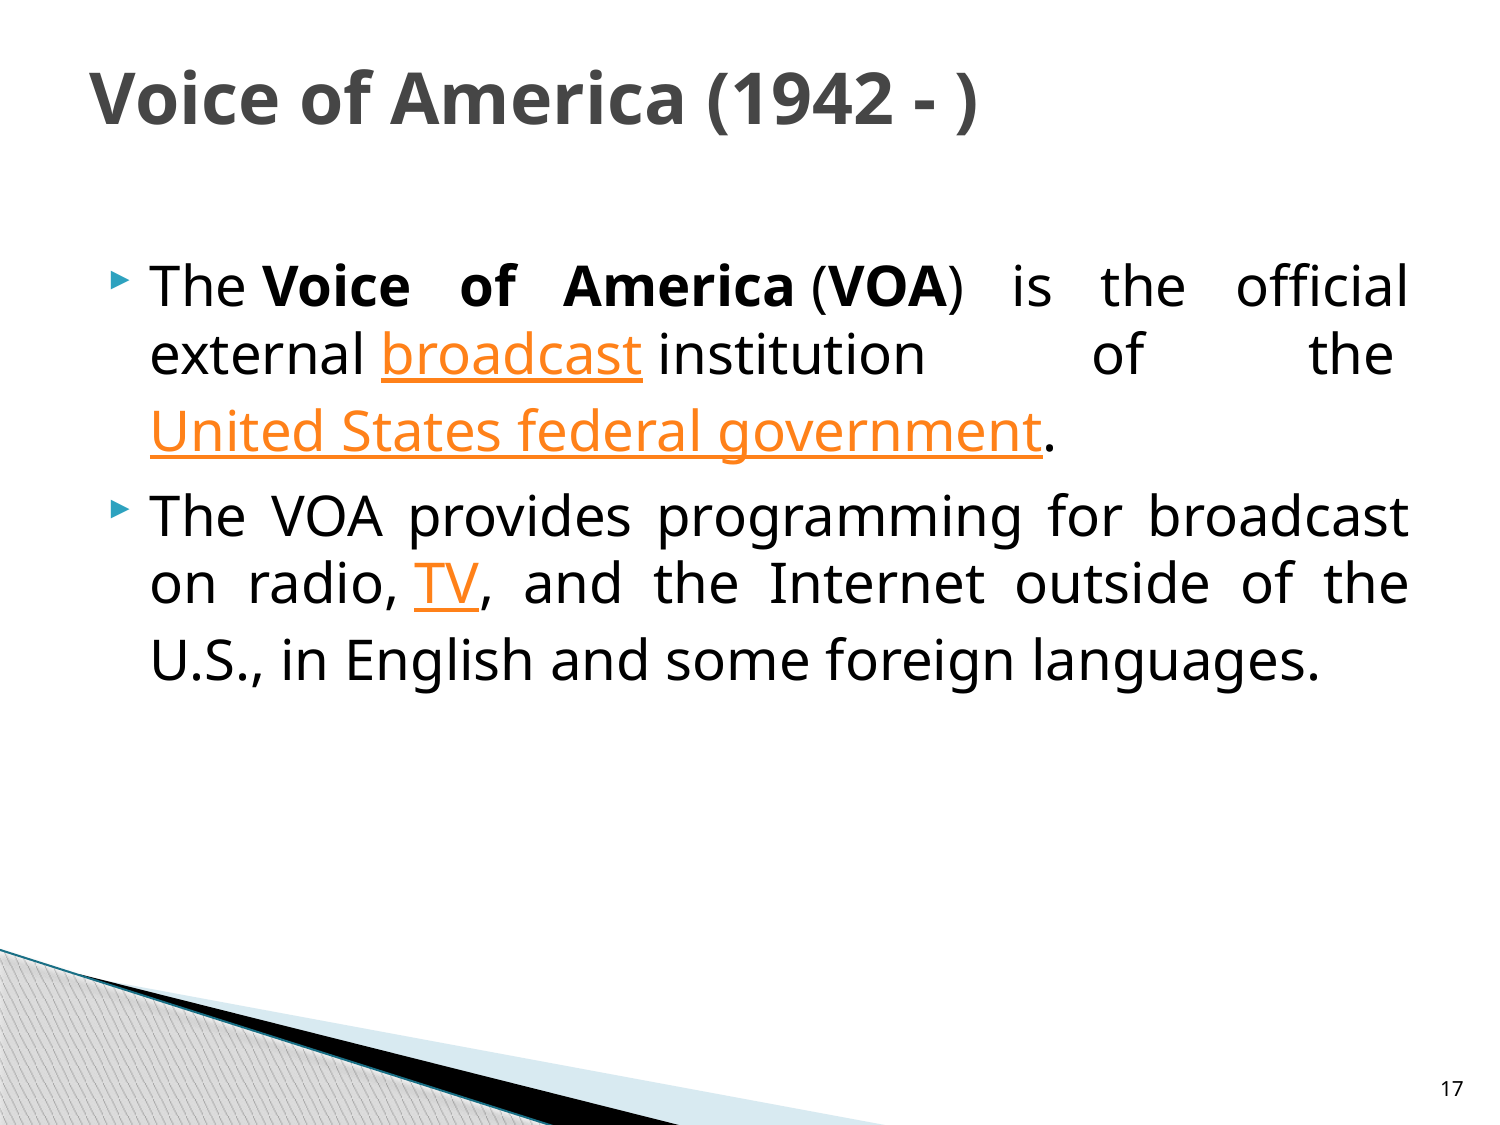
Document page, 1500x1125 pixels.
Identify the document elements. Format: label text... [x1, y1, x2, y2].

slide_number 17 [1418, 1051, 1479, 1112]
title Voice of America (1942 - ) [75, 45, 1425, 233]
list The Voice of America (VOA) is the official external broadcast institution of the United States federal government. The VOA provides programming for broadcast on radio, TV, and the Internet outside of the U.S., in English and some foreign languages. [75, 243, 1425, 986]
